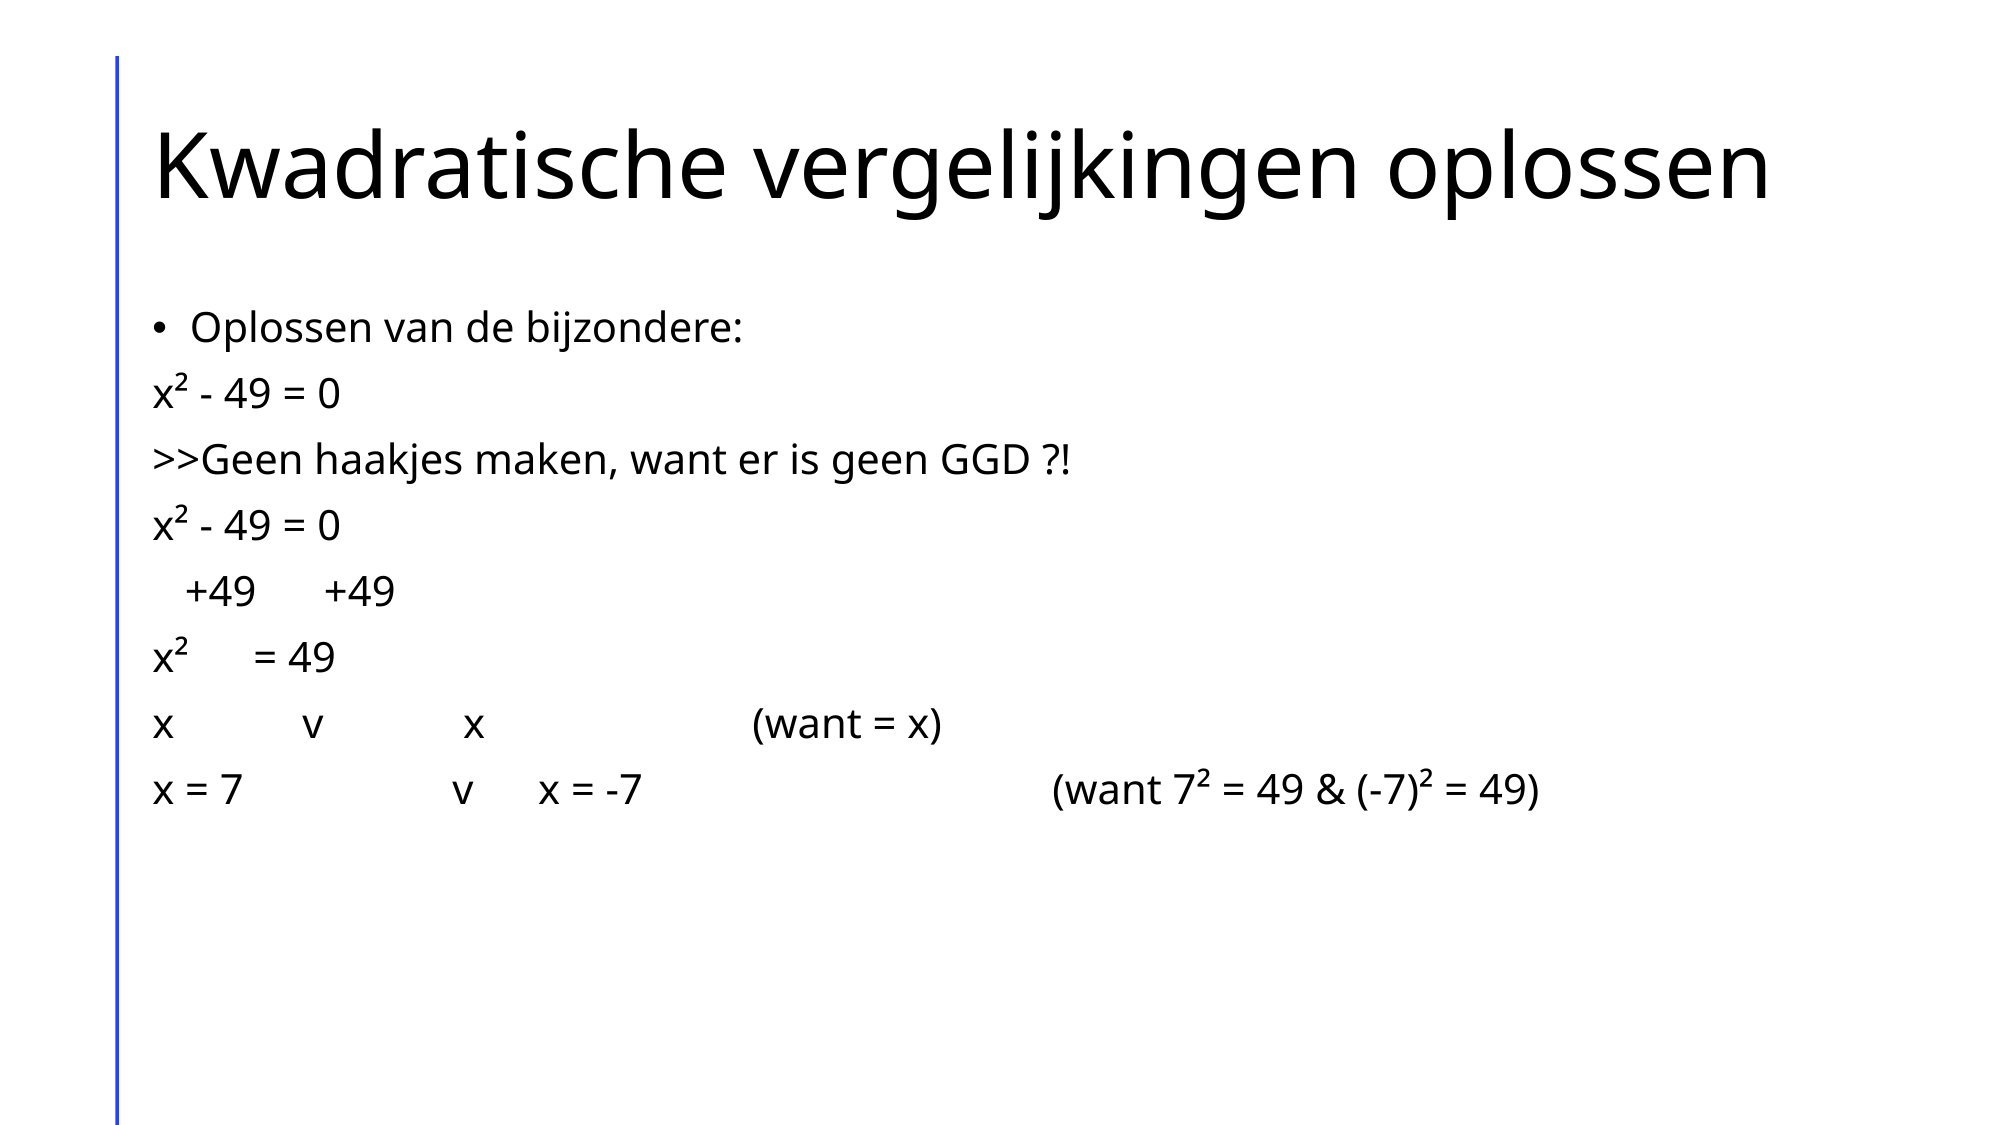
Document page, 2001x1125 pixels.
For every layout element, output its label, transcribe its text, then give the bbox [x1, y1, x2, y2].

title Kwadratische vergelijkingen oplossen [137, 59, 1863, 278]
